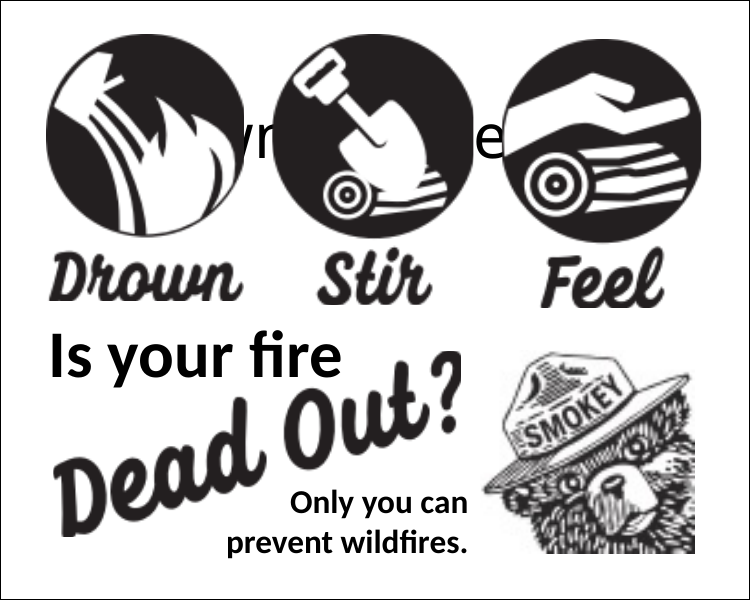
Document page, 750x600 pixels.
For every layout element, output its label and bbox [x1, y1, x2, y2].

picture [501, 39, 702, 308]
picture [480, 350, 695, 554]
picture [46, 34, 244, 301]
text_box [0, 0, 750, 600]
picture [53, 350, 461, 537]
picture [272, 34, 474, 305]
